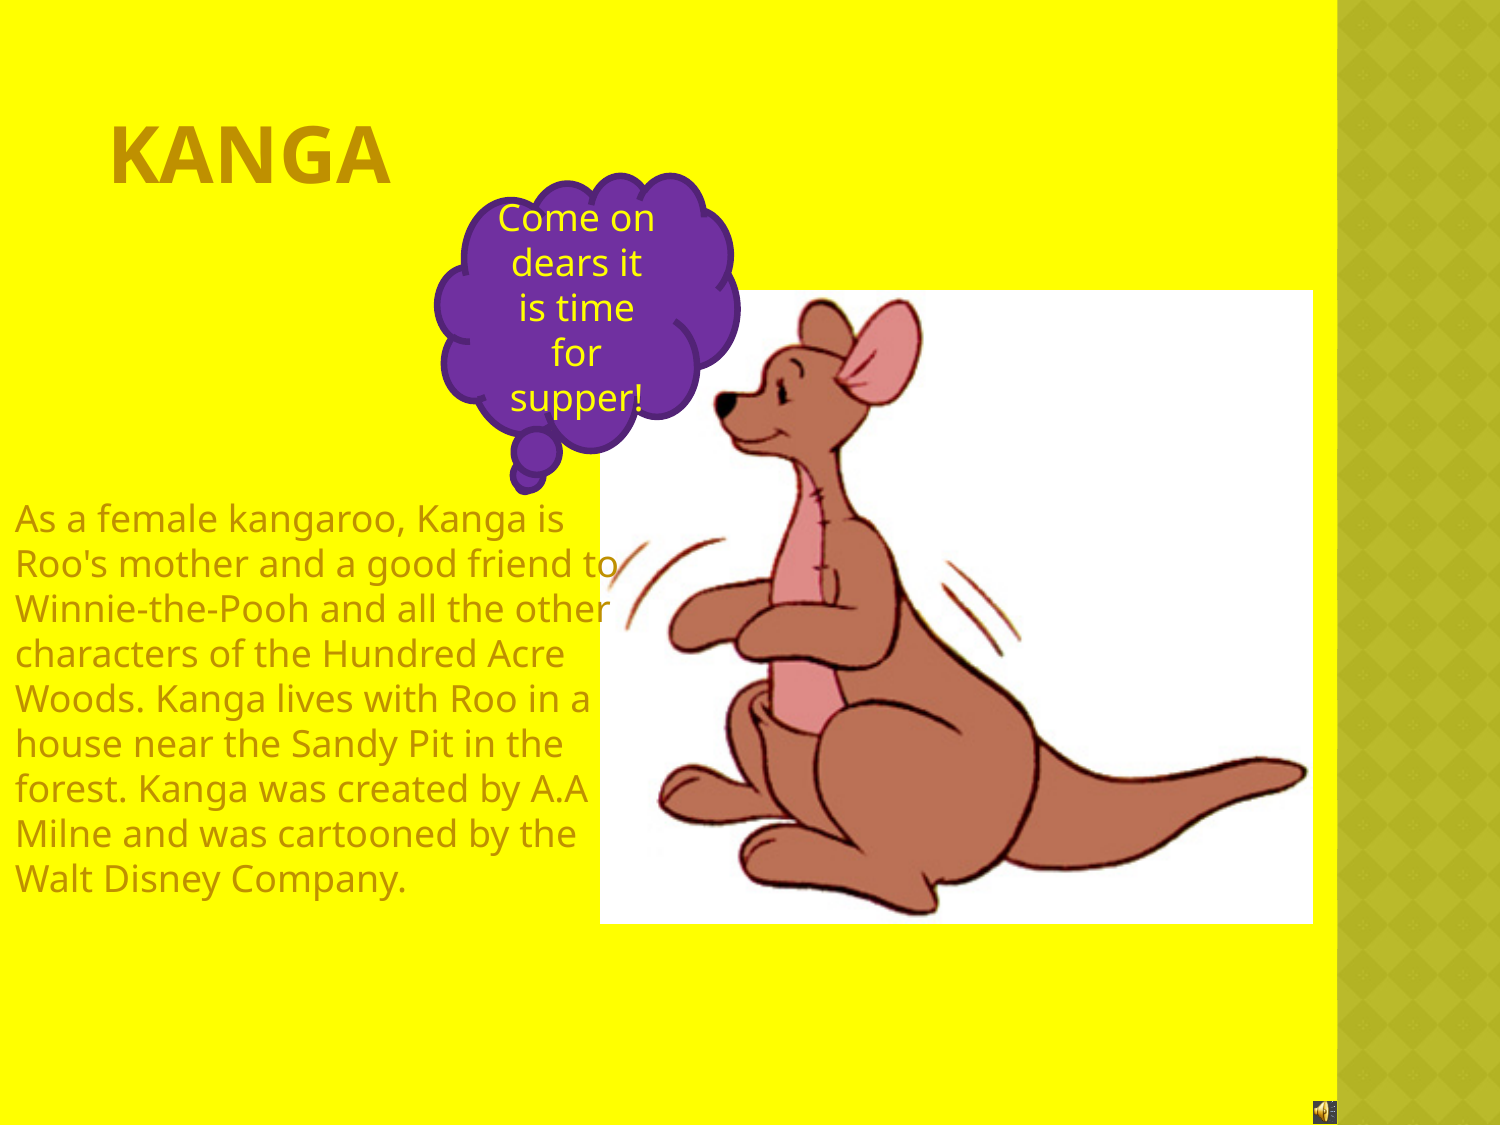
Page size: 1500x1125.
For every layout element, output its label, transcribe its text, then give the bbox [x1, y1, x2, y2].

text_box Come on dears it is time for supper! [433, 172, 738, 496]
text_box As a female kangaroo, Kanga is Roo's mother and a good friend to Winnie-the-Pooh and all the other characters of the Hundred Acre Woods. Kanga lives with Roo in a house near the Sandy Pit in the forest. Kanga was created by A.A Milne and was cartooned by the Walt Disney Company. [0, 487, 593, 908]
picture [599, 289, 1313, 924]
picture [1312, 1099, 1338, 1125]
title Kanga [99, 75, 1500, 200]
